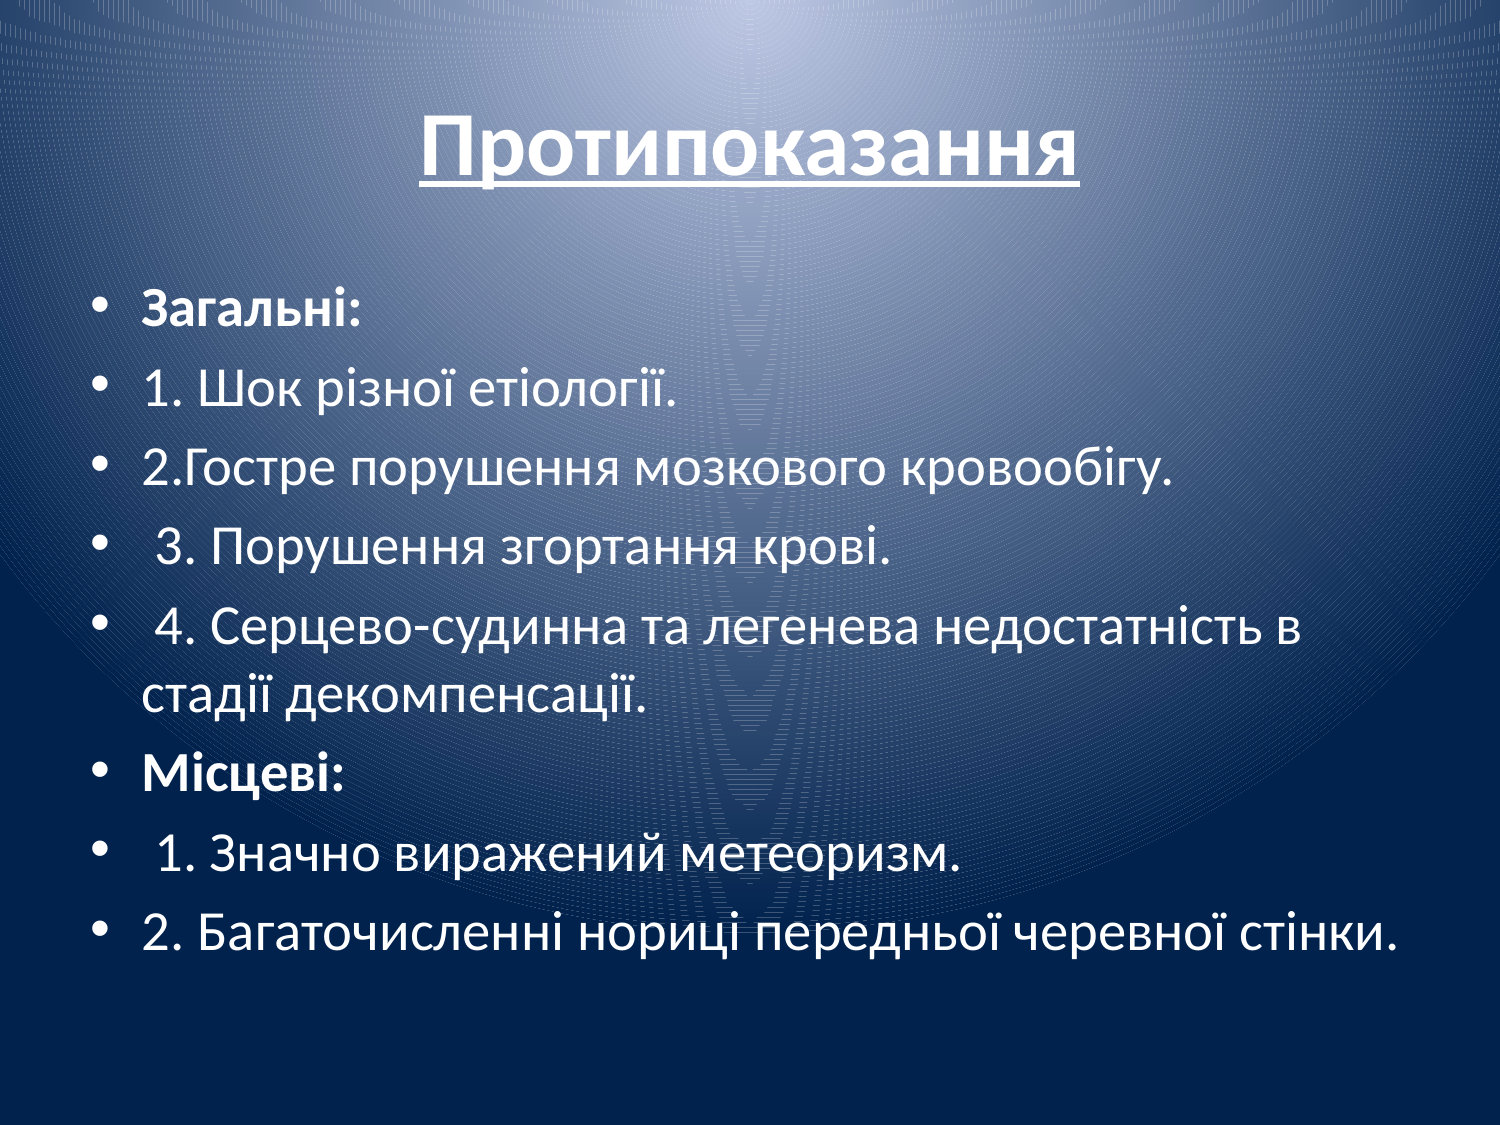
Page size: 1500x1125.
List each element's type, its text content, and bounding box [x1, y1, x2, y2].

list Загальні: 1. Шок різної етіології. 2.Гостре порушення мозкового кровообігу. 3. Порушення згортання крові. 4. Серцево-судинна та легенева недостатність в стадії декомпенсації. Місцеві: 1. Значно виражений метеоризм. 2. Багаточисленні нориці передньої черевної стінки. [75, 262, 1425, 1005]
title Протипоказання [75, 45, 1425, 233]
